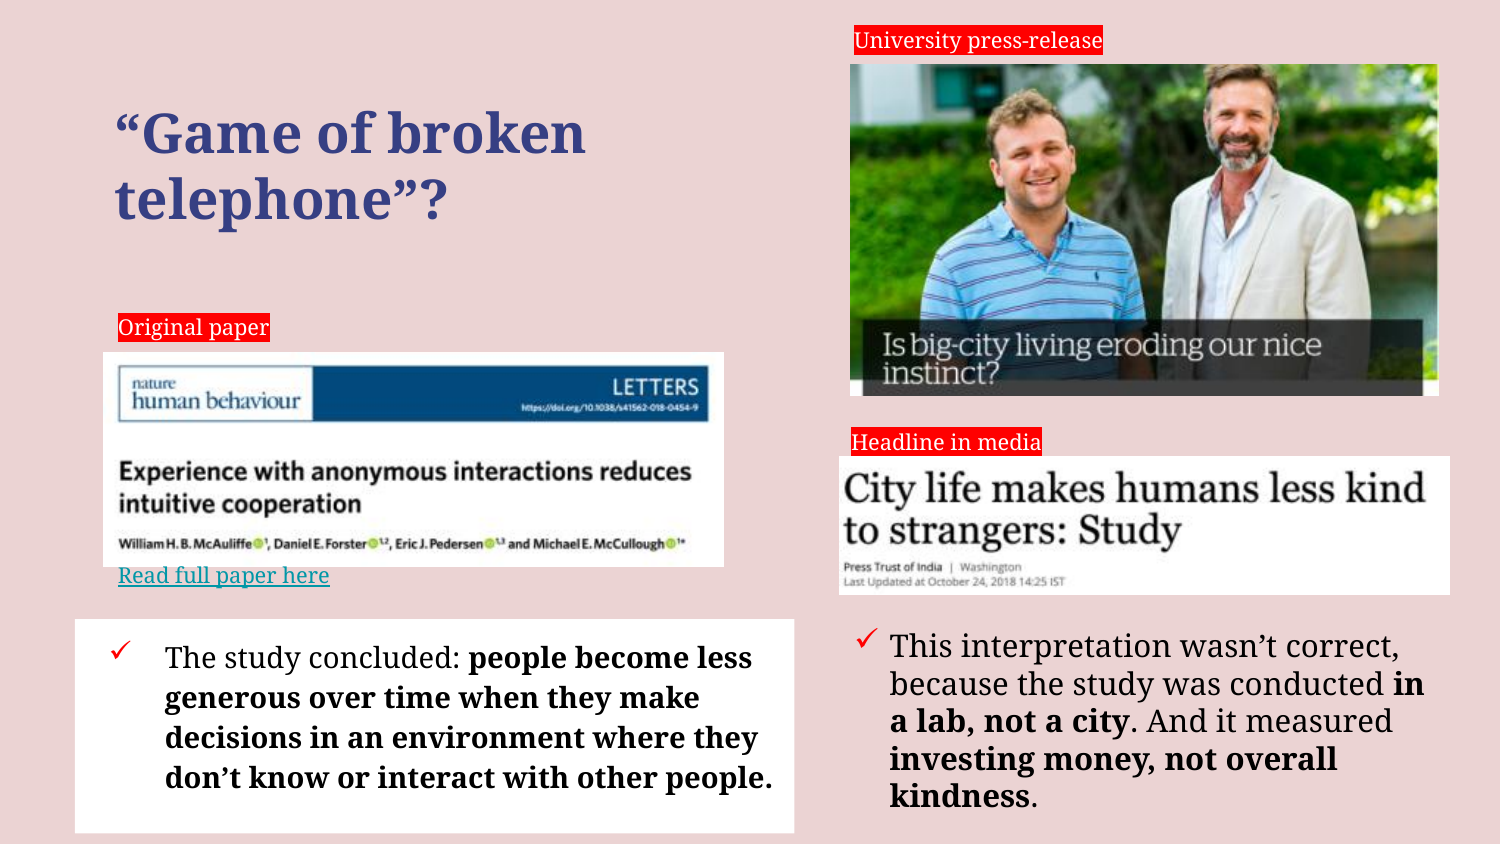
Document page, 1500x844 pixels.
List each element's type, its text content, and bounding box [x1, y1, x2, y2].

picture [102, 351, 725, 567]
text_box Original paper [103, 306, 331, 348]
list The study concluded: people become less generous over time when they make decisions in an environment where they don’t know or interact with other people. [74, 619, 795, 834]
picture [850, 64, 1440, 397]
text_box Headline in media [836, 420, 1152, 457]
text_box University press-release [839, 19, 1155, 61]
text_box This interpretation wasn’t correct, because the study was conducted in a lab, not a city. And it measured investing money, not overall kindness. [839, 619, 1450, 821]
picture [839, 456, 1451, 595]
text_box Read full paper here [103, 574, 371, 599]
title “Game of broken telephone”? [99, 83, 795, 247]
